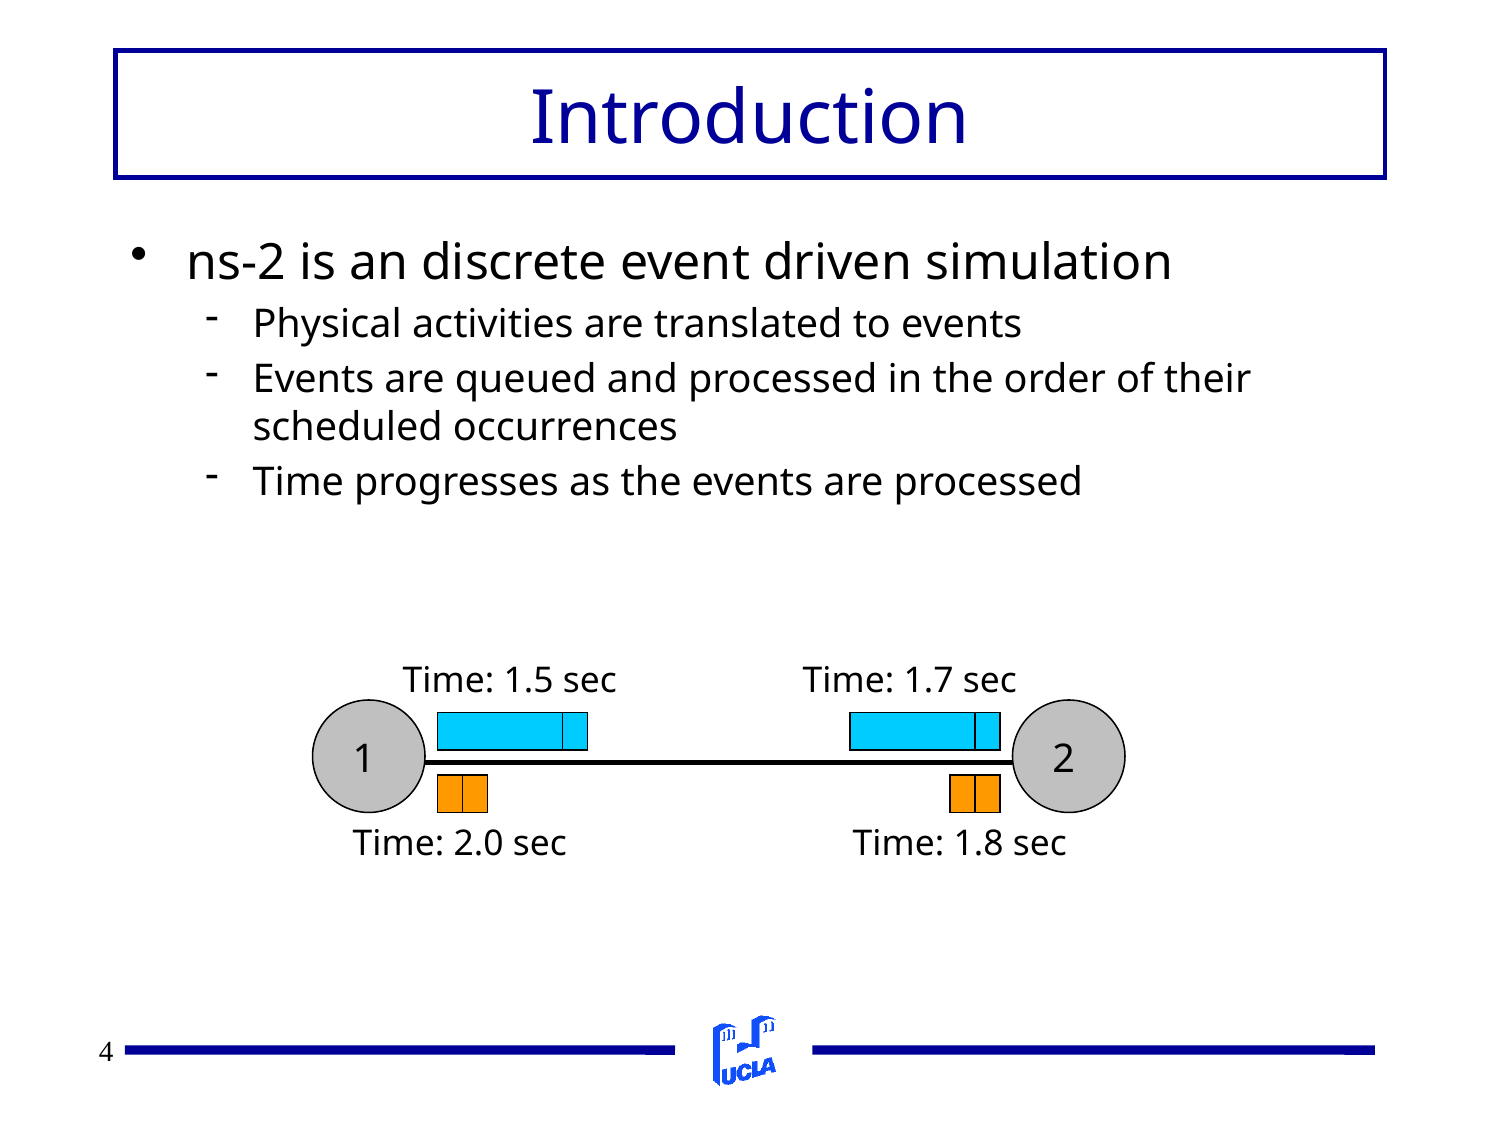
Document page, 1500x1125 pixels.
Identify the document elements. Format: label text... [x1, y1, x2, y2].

title Introduction [113, 48, 1387, 180]
picture [704, 1012, 785, 1090]
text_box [337, 774, 613, 871]
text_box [1012, 699, 1126, 813]
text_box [787, 649, 1063, 751]
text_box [387, 649, 663, 751]
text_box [312, 699, 426, 813]
slide_number 4 [62, 1024, 151, 1076]
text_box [837, 774, 1113, 871]
list ns-2 is an discrete event driven simulation Physical activities are translated to events Events are queued and processed in the order of their scheduled occurrences Time progresses as the events are processed [115, 221, 1386, 538]
